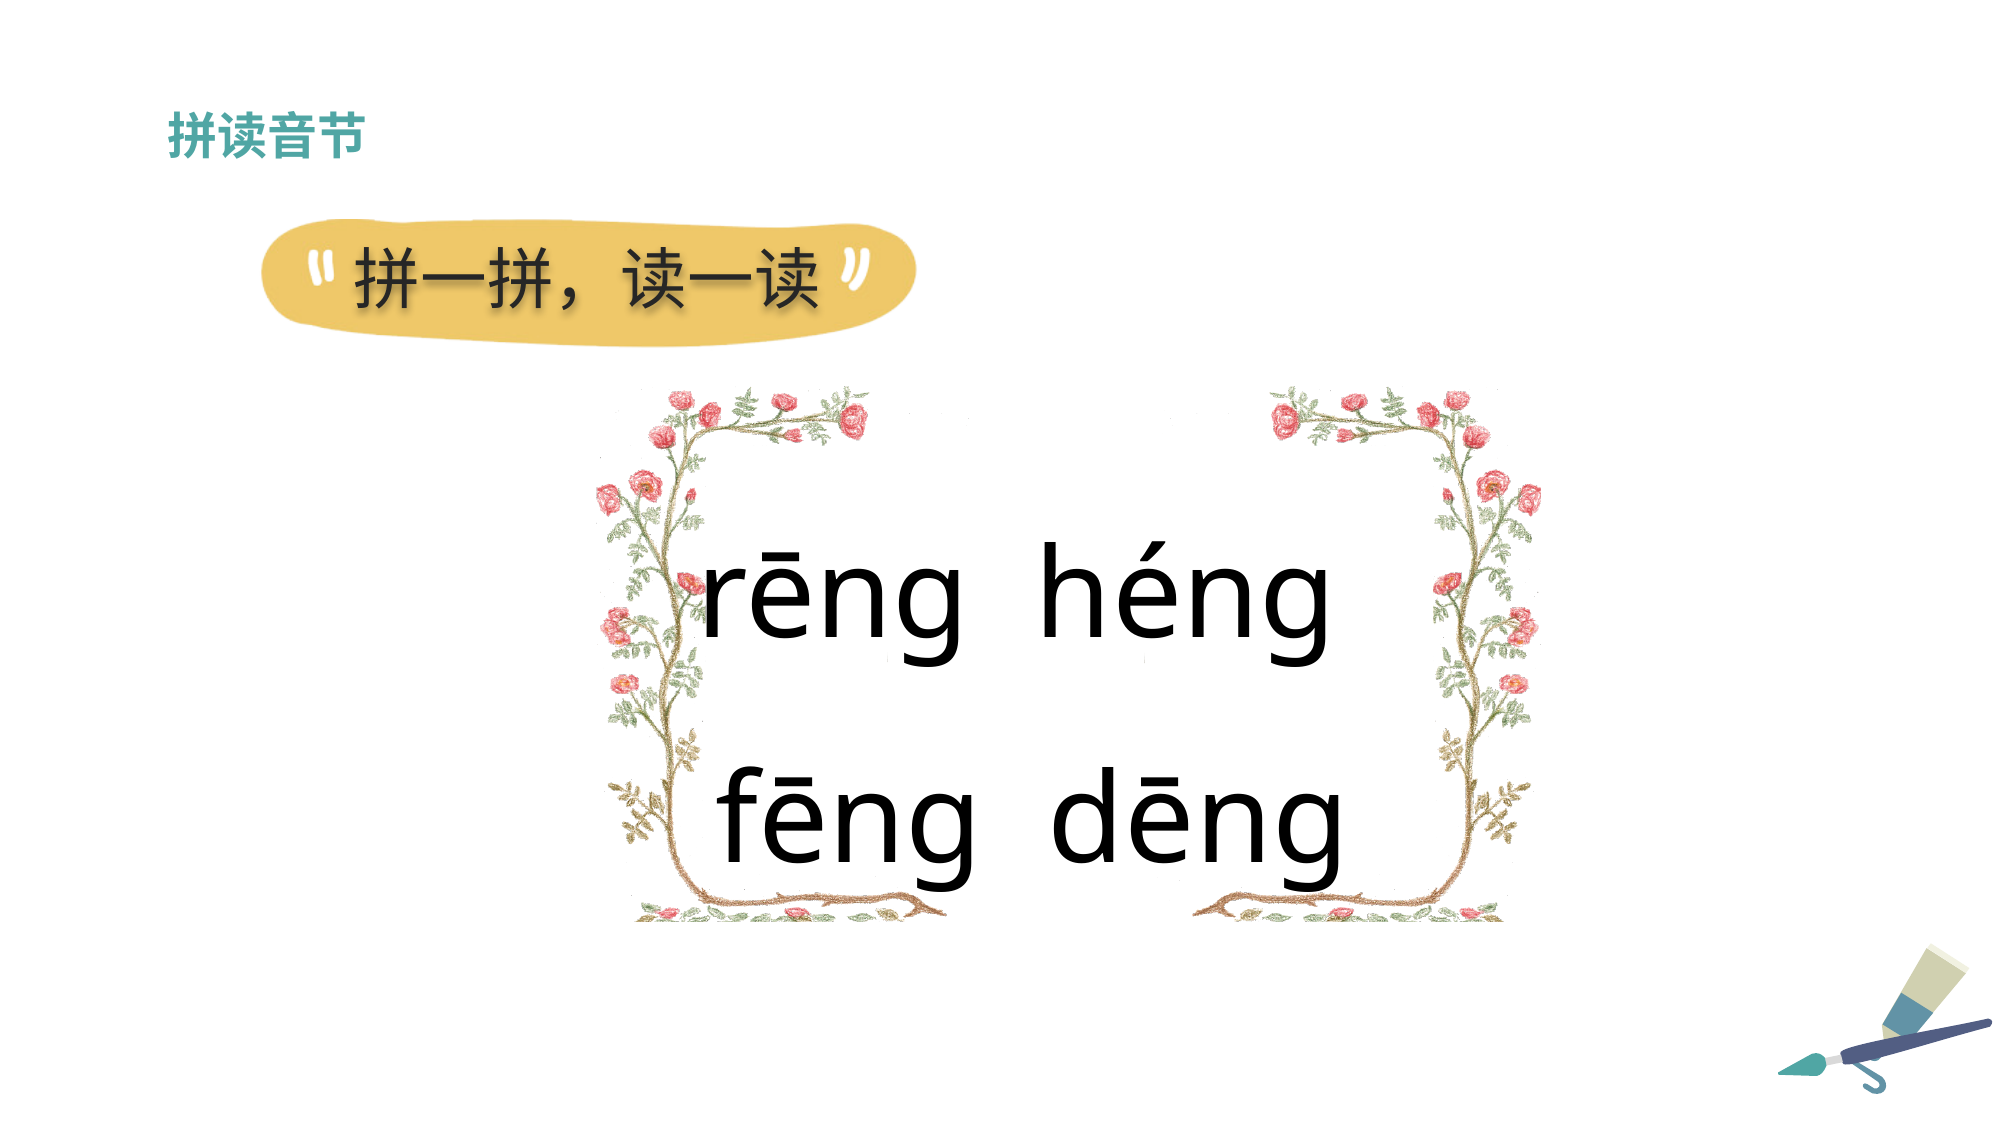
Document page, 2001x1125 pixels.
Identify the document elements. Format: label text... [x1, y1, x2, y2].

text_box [1811, 945, 1974, 1125]
picture [593, 381, 1541, 922]
picture [250, 219, 923, 351]
text_box 拼读音节 [152, 97, 383, 172]
